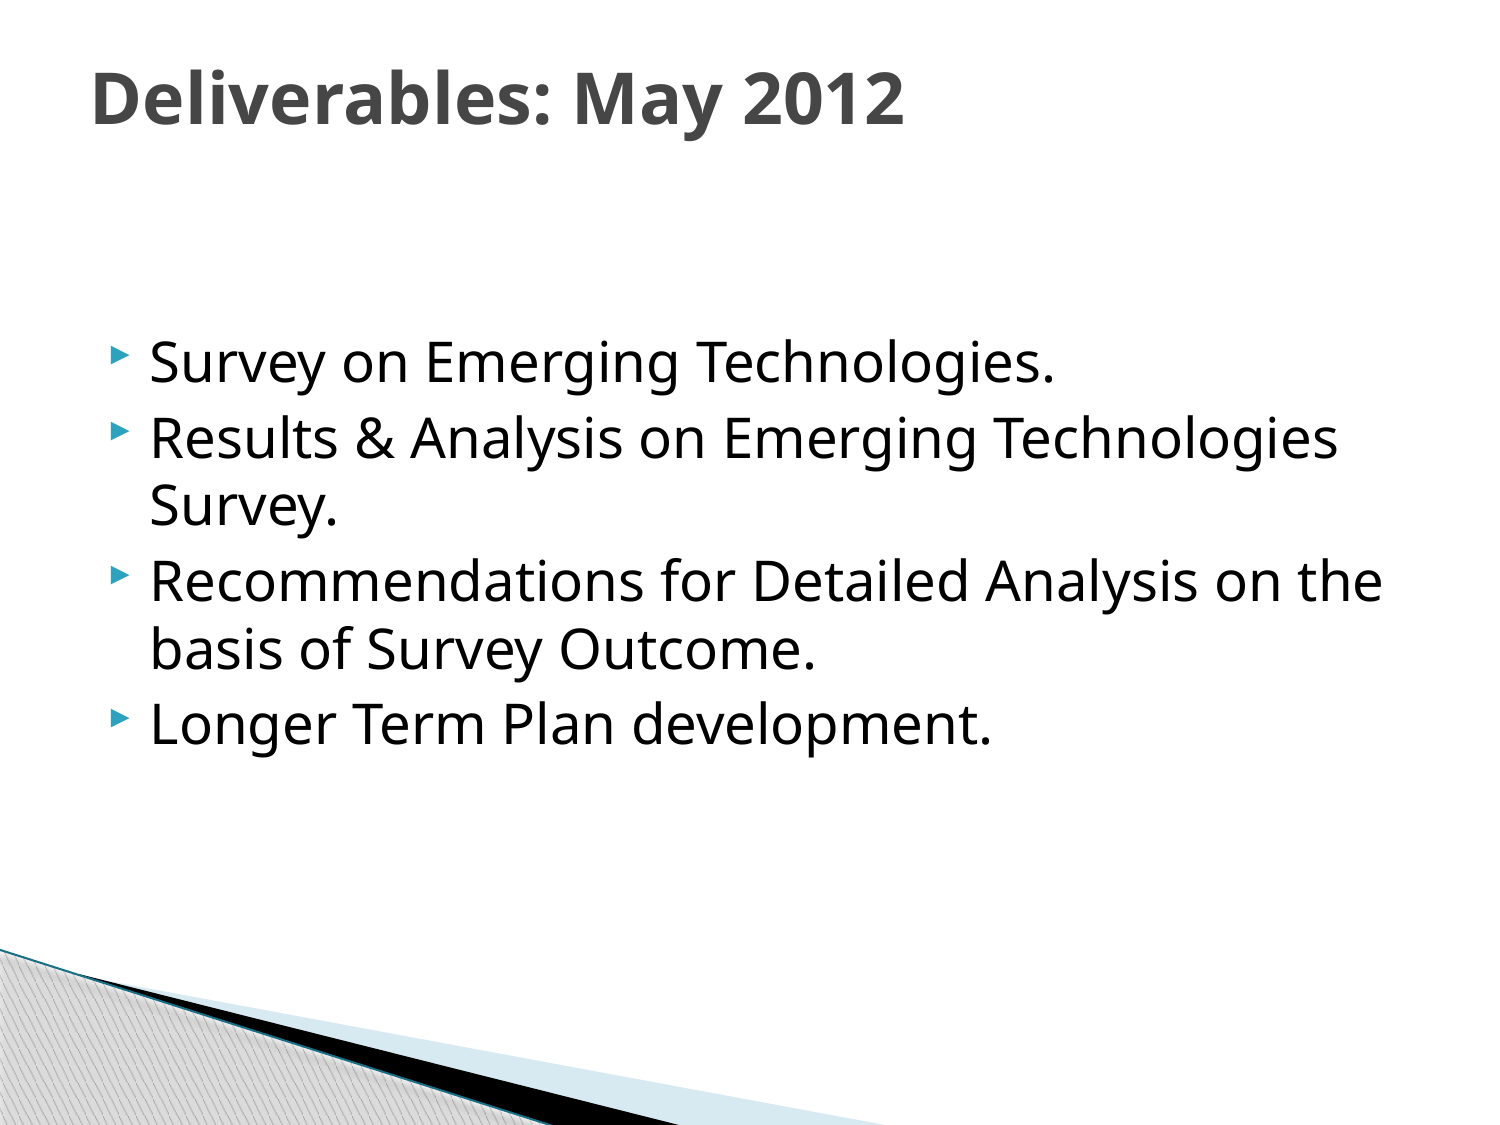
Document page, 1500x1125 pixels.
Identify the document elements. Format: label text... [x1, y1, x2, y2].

list Survey on Emerging Technologies. Results & Analysis on Emerging Technologies Survey. Recommendations for Detailed Analysis on the basis of Survey Outcome. Longer Term Plan development. [75, 243, 1425, 986]
title Deliverables: May 2012 [75, 45, 1425, 233]
